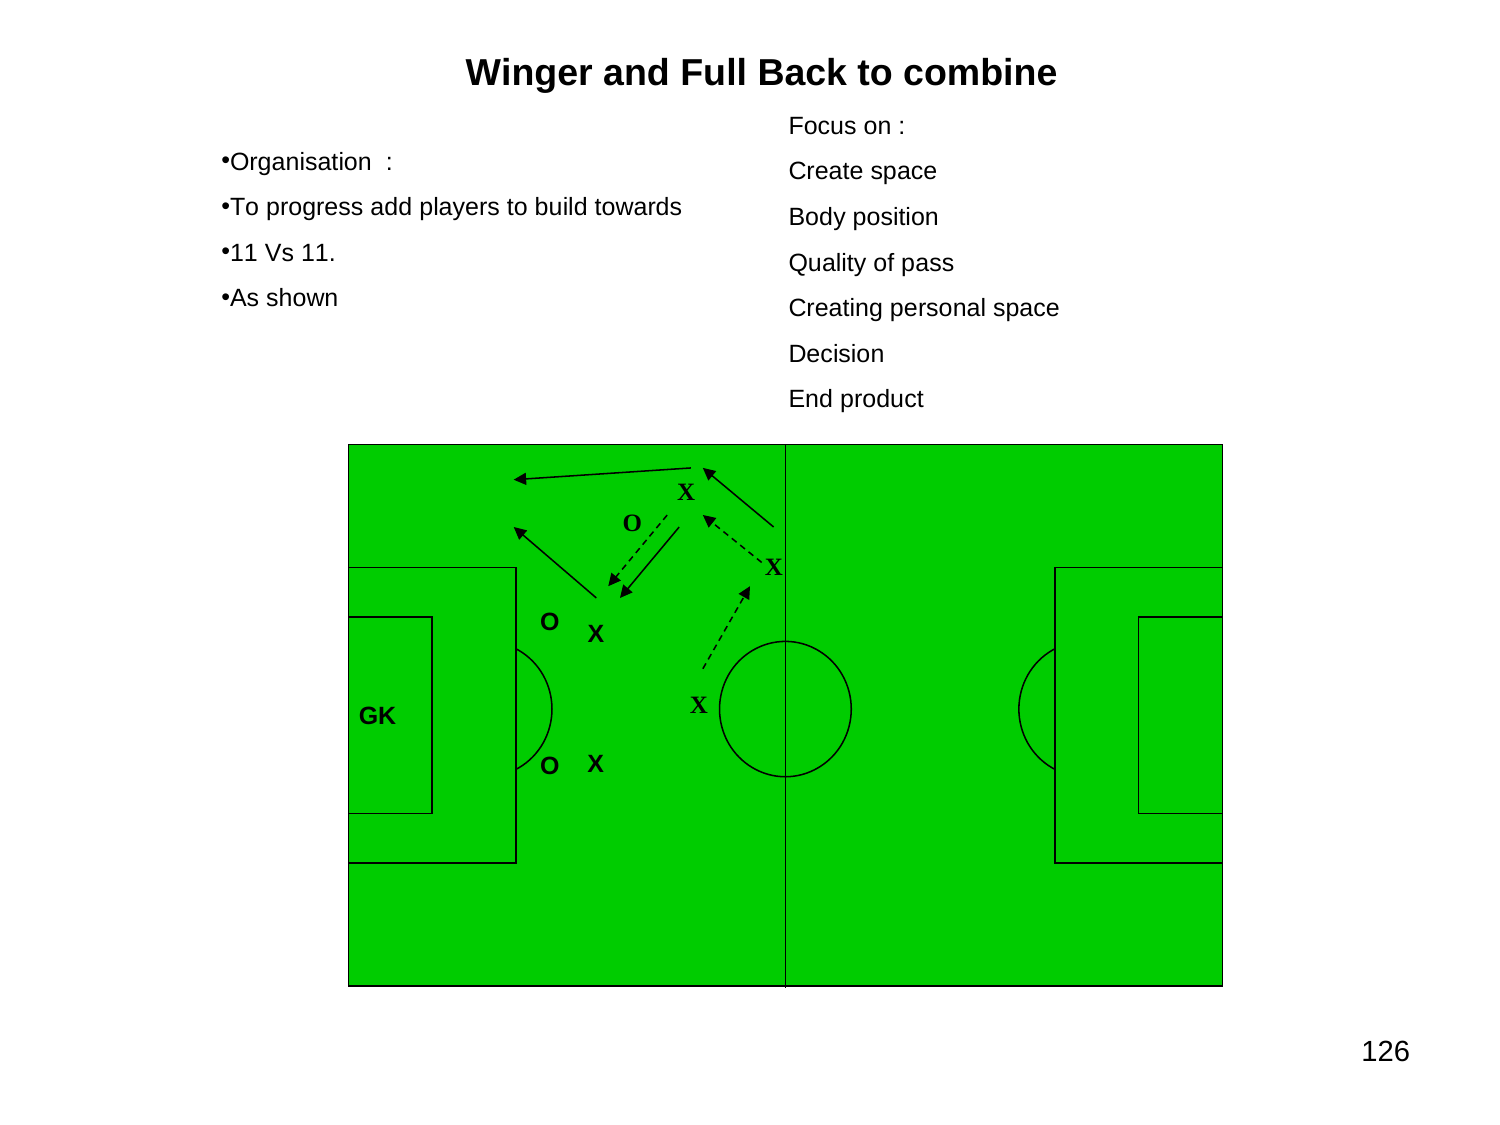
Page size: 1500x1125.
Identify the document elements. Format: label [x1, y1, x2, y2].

text_box [206, 0, 1388, 988]
text_box [1074, 1024, 1425, 1103]
